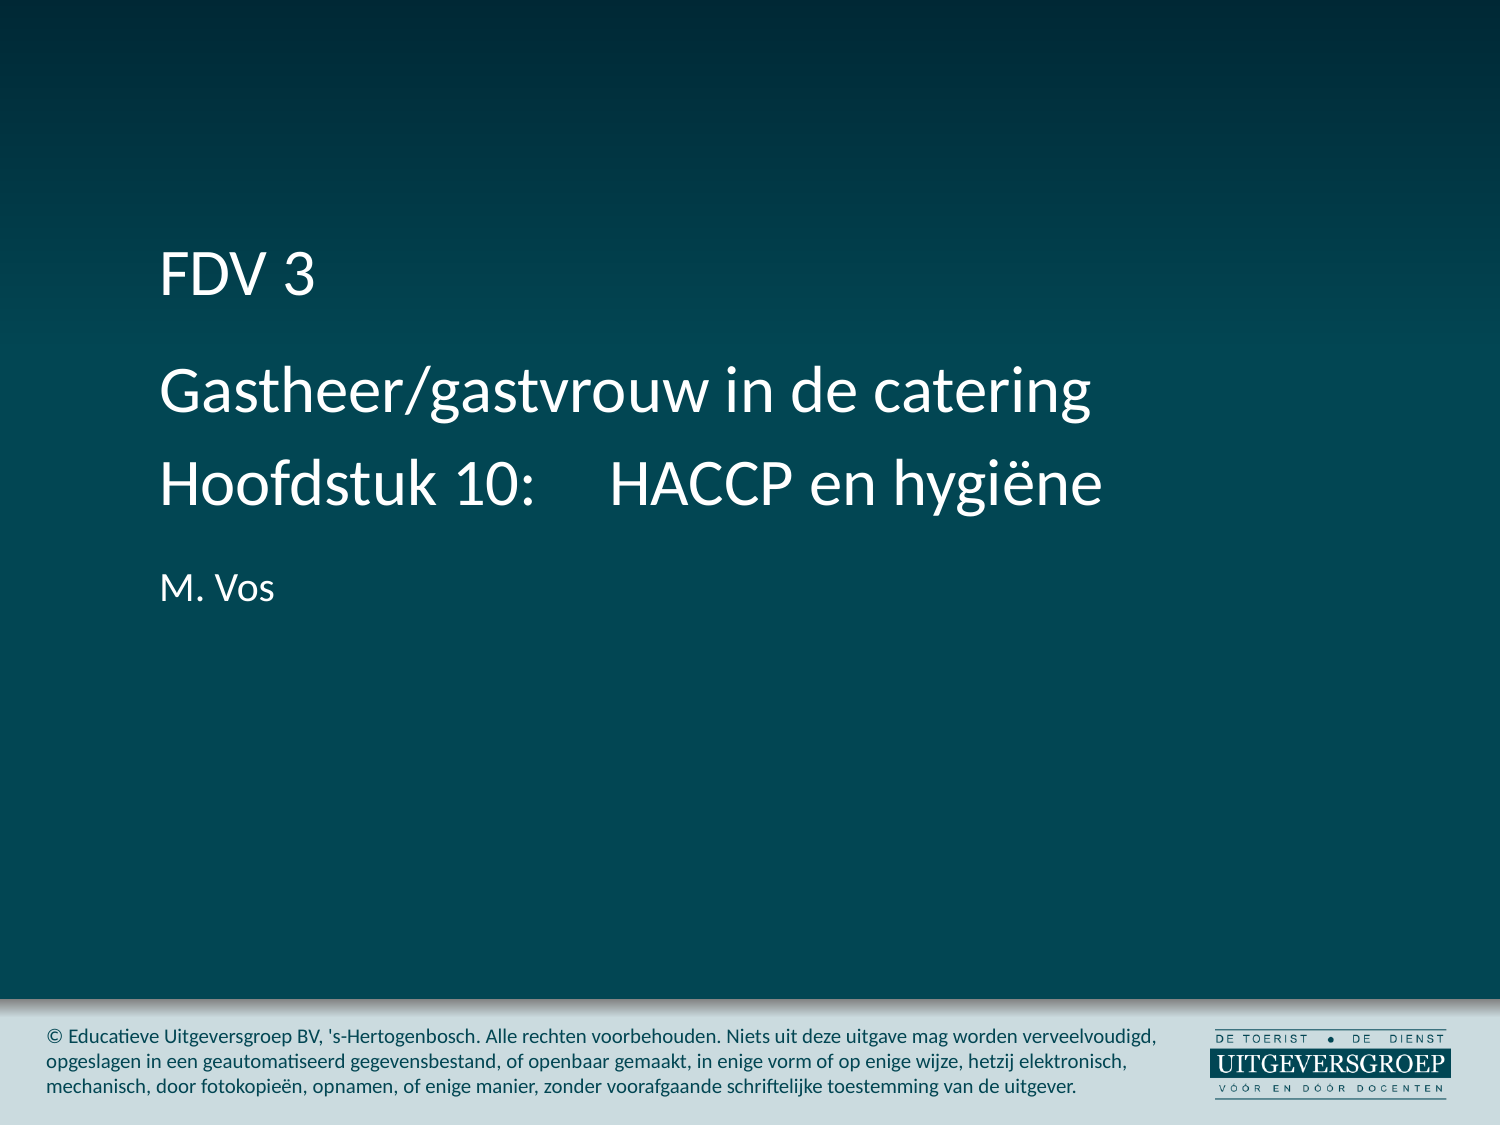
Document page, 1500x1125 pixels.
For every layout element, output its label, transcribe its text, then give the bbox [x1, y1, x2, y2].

picture [1210, 1021, 1451, 1106]
list Gastheer/gastvrouw in de catering Hoofdstuk 10: HACCP en hygiëne [144, 338, 1388, 419]
list FDV 3 [144, 221, 1294, 327]
list M. Vos [144, 552, 1294, 657]
